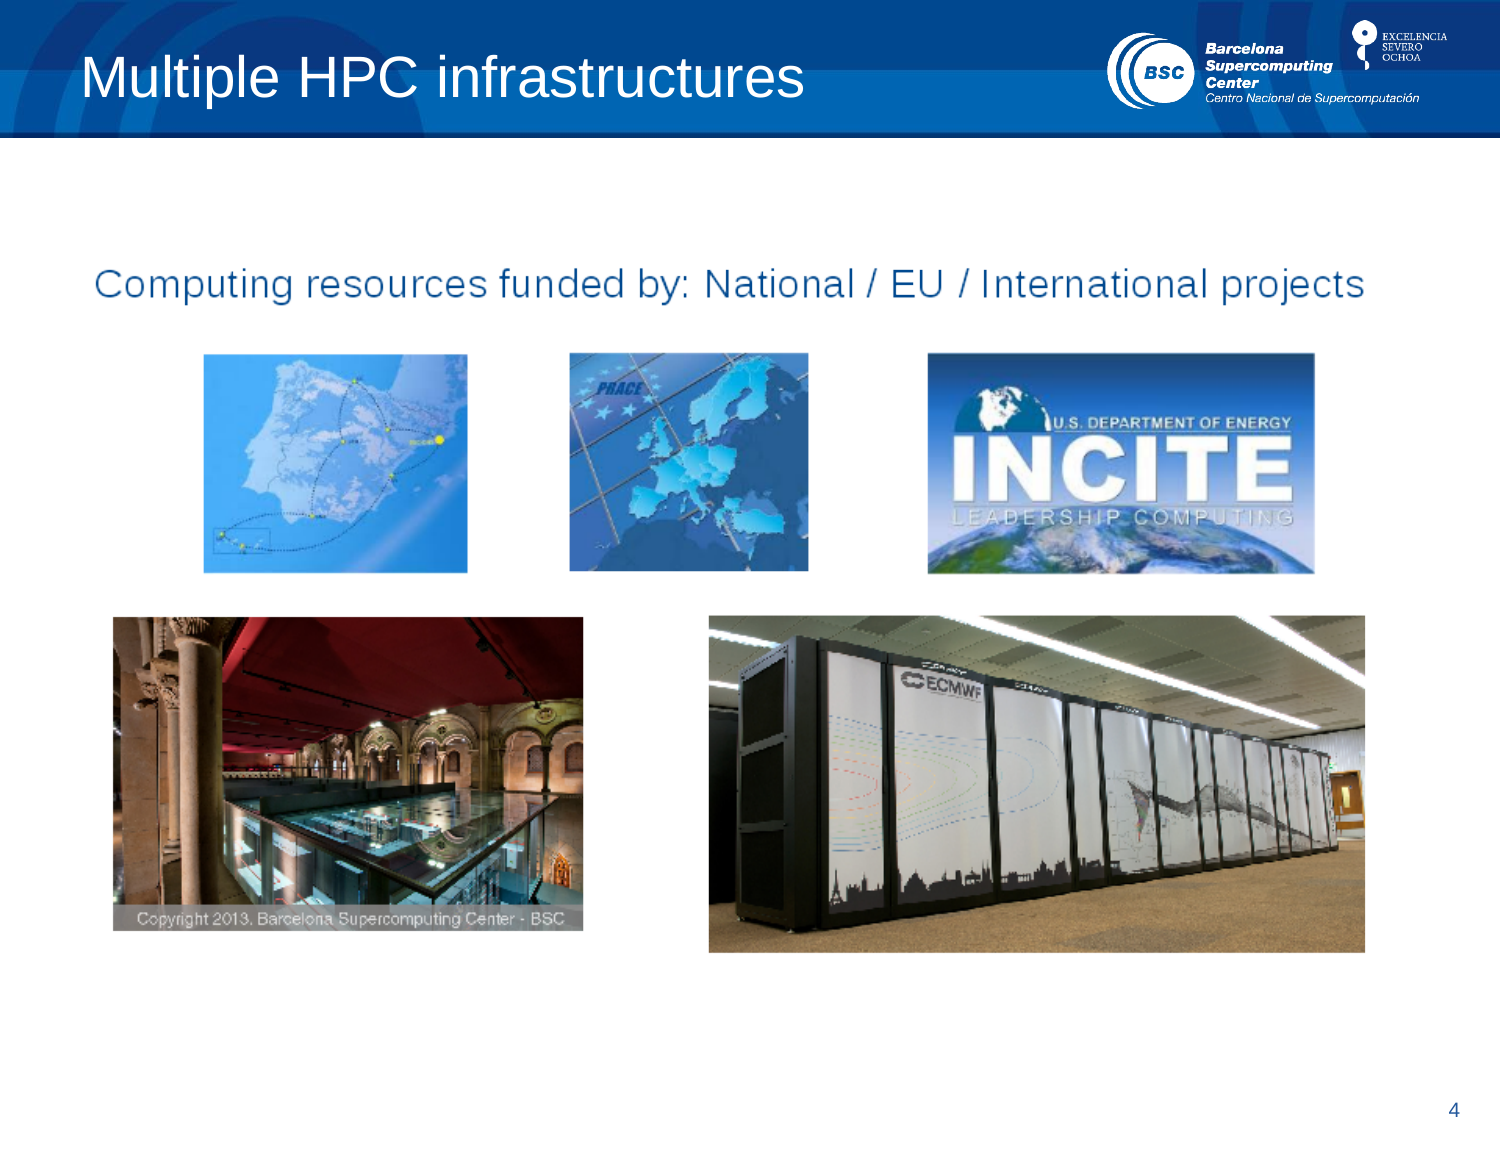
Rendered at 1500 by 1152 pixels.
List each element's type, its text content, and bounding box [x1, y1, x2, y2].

picture [24, 187, 1476, 1030]
picture [0, 0, 1500, 138]
title Multiple HPC infrastructures [65, 23, 1081, 138]
